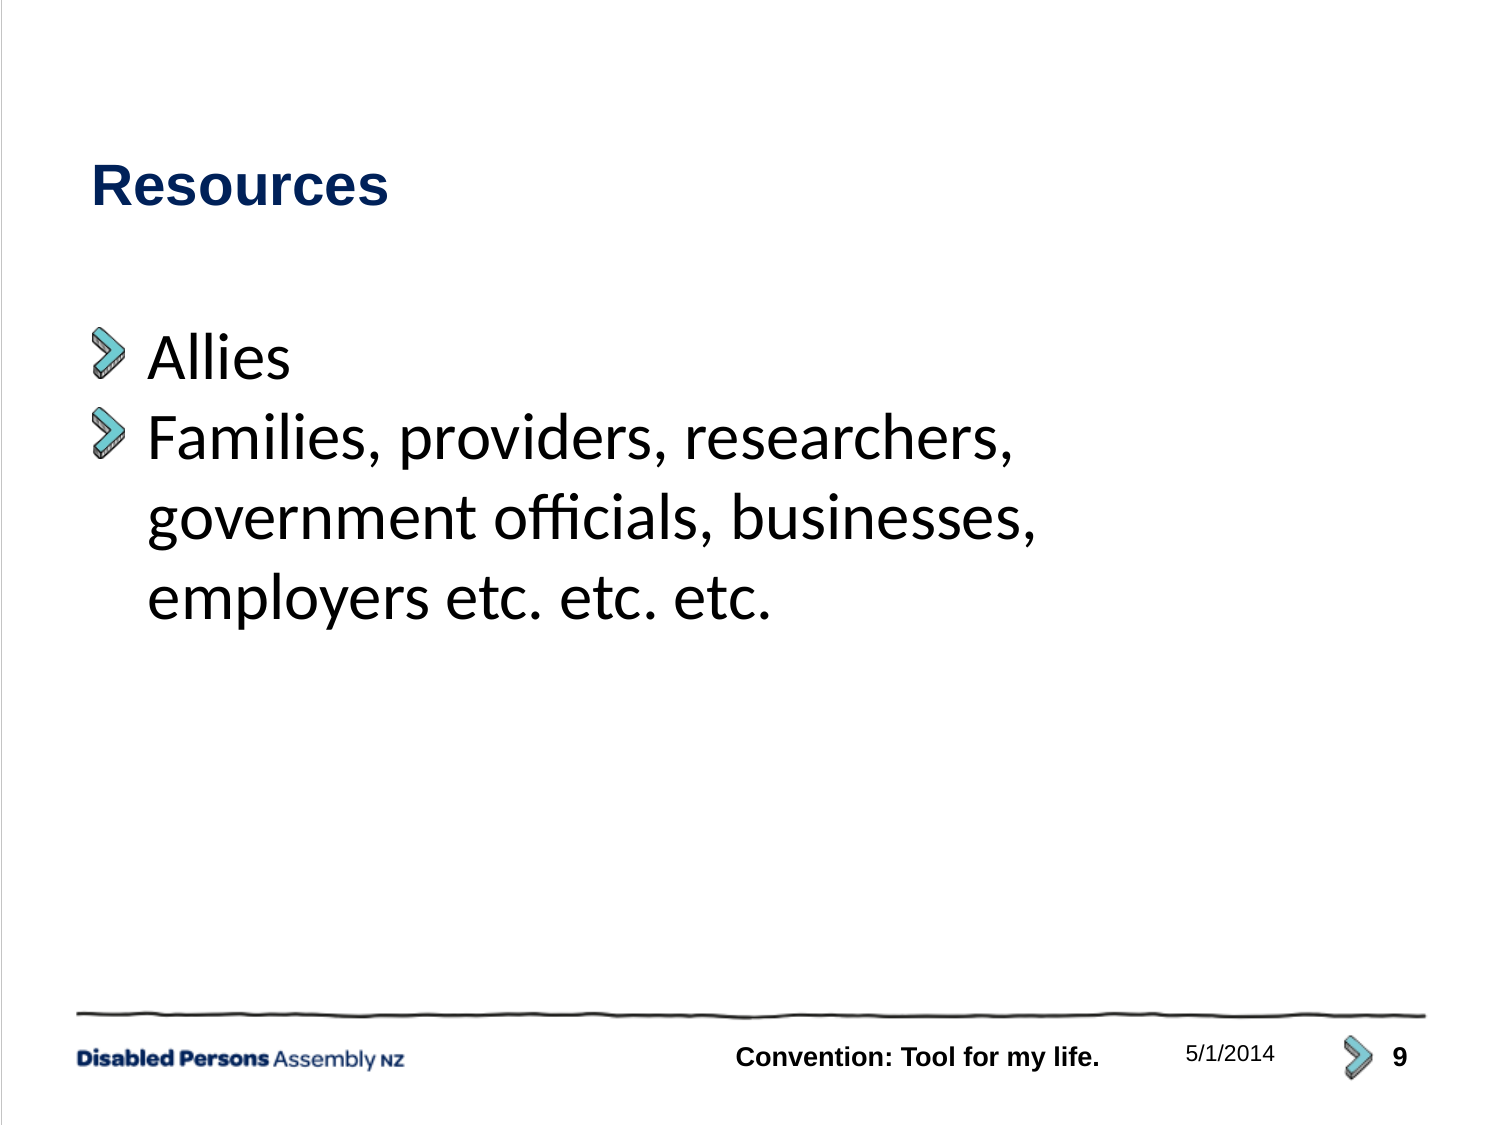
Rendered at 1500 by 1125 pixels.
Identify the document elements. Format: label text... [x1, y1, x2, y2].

footer Convention: Tool for my life. [720, 1031, 1171, 1092]
slide_number 9 [1328, 1031, 1423, 1092]
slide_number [1171, 1031, 1328, 1092]
text_box Allies Families, providers, researchers, government officials, businesses, employers etc. etc. etc. [76, 225, 1219, 1020]
text_box Resources [76, 139, 925, 225]
